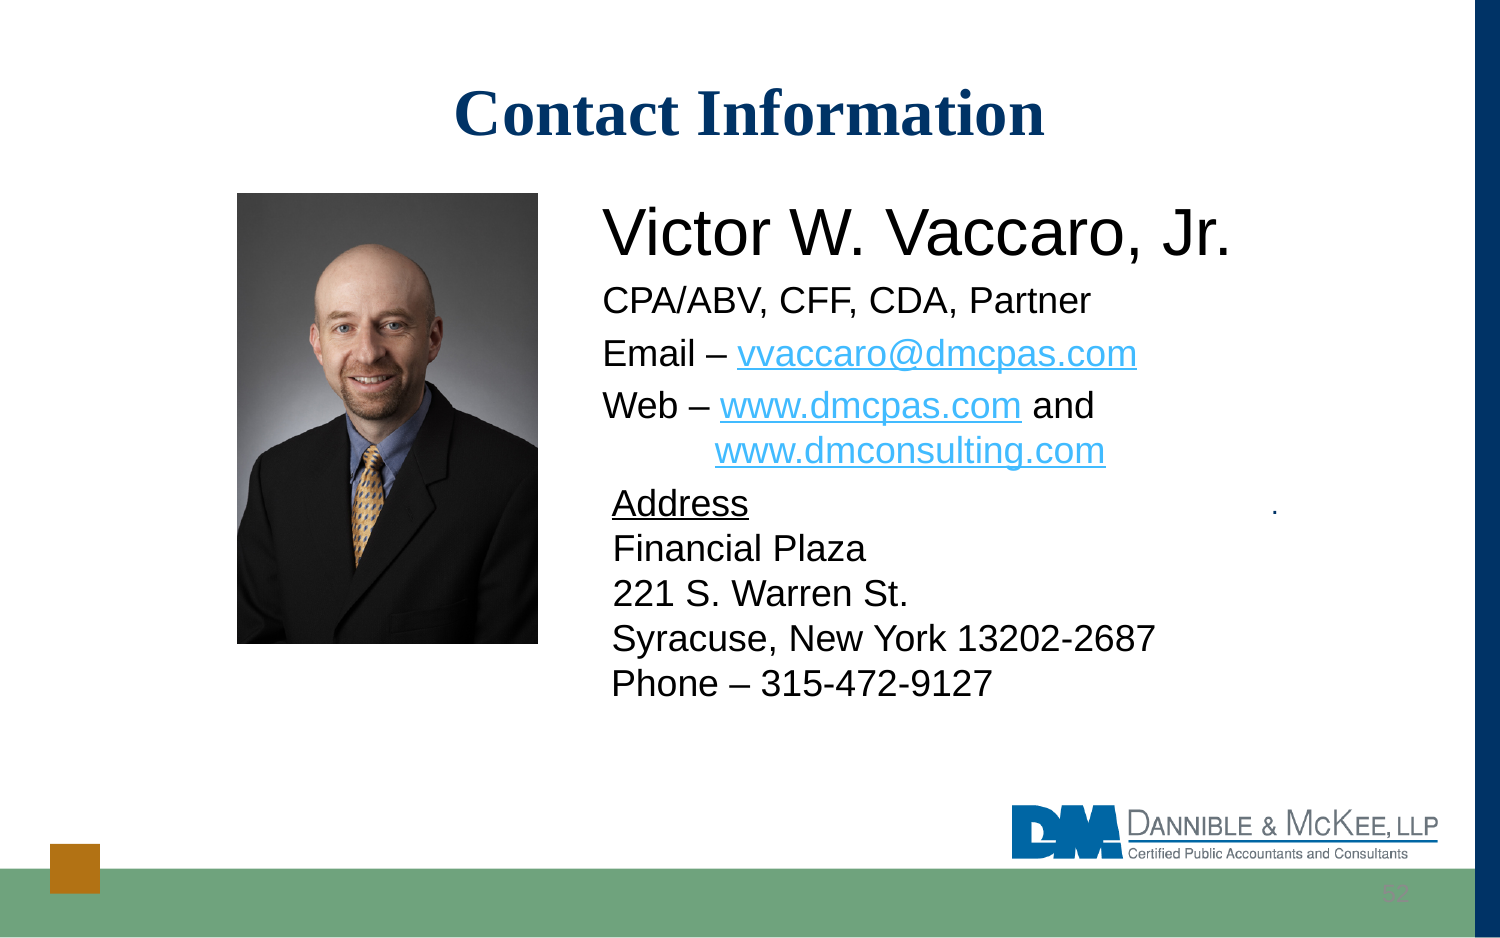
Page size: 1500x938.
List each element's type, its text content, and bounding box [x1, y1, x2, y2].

list Victor W. Vaccaro, Jr. CPA/ABV, CFF, CDA, Partner Email – vvaccaro@dmcpas.com Web – www.dmcpas.com and www.dmconsulting.com Address Financial Plaza 221 S. Warren St. Syracuse, New York 13202-2687 Phone – 315-472-9127 [587, 194, 1263, 707]
text_box Contact Information [74, 37, 1425, 194]
slide_number 52 [1074, 868, 1425, 919]
picture [1012, 805, 1438, 859]
picture [237, 193, 538, 644]
text_box . [1100, 481, 1450, 529]
